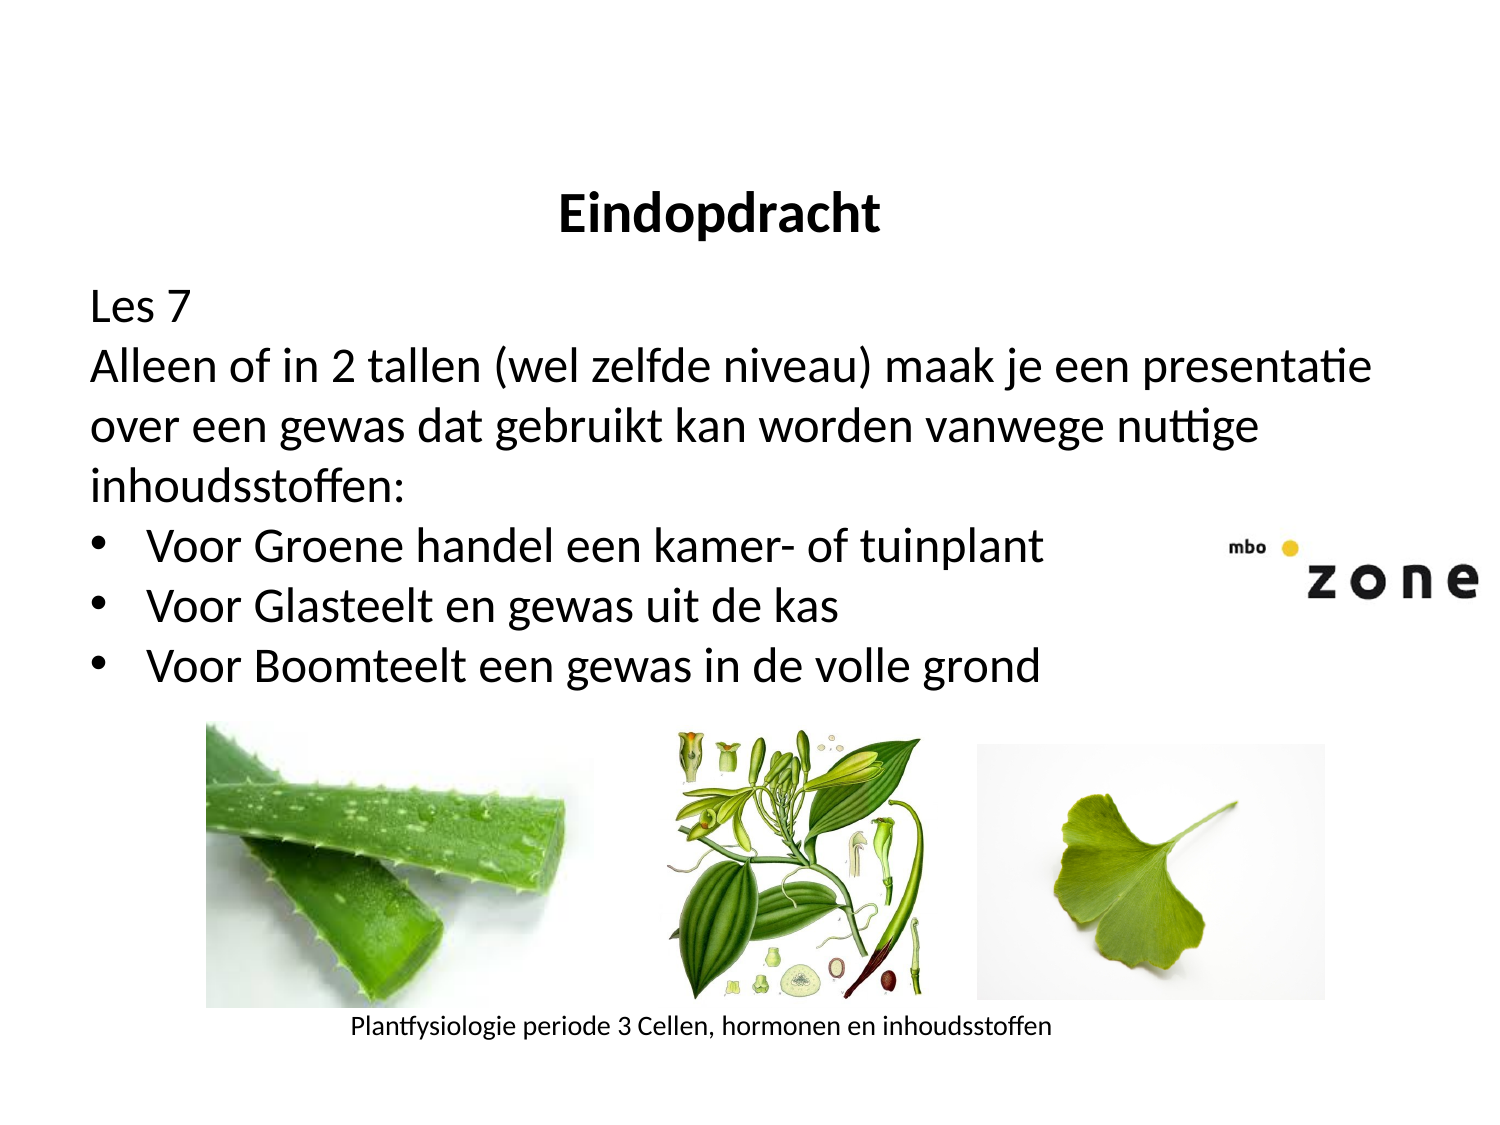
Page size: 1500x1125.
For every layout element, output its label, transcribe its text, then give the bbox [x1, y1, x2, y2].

title Eindopdracht [184, 174, 1257, 264]
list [1210, 495, 1500, 630]
text_box Les 7 Alleen of in 2 tallen (wel zelfde niveau) maak je een presentatie over een gewas dat gebruikt kan worden vanwege nuttige inhoudsstoffen: Voor Groene handel een kamer- of tuinplant Voor Glasteelt en gewas uit de kas Voor Boomteelt een gewas in de volle grond [74, 264, 1438, 820]
picture [657, 724, 938, 1008]
picture [205, 721, 594, 1009]
text_box Plantfysiologie periode 3 Cellen, hormonen en inhoudsstoffen [275, 999, 1129, 1049]
picture [976, 744, 1325, 1001]
